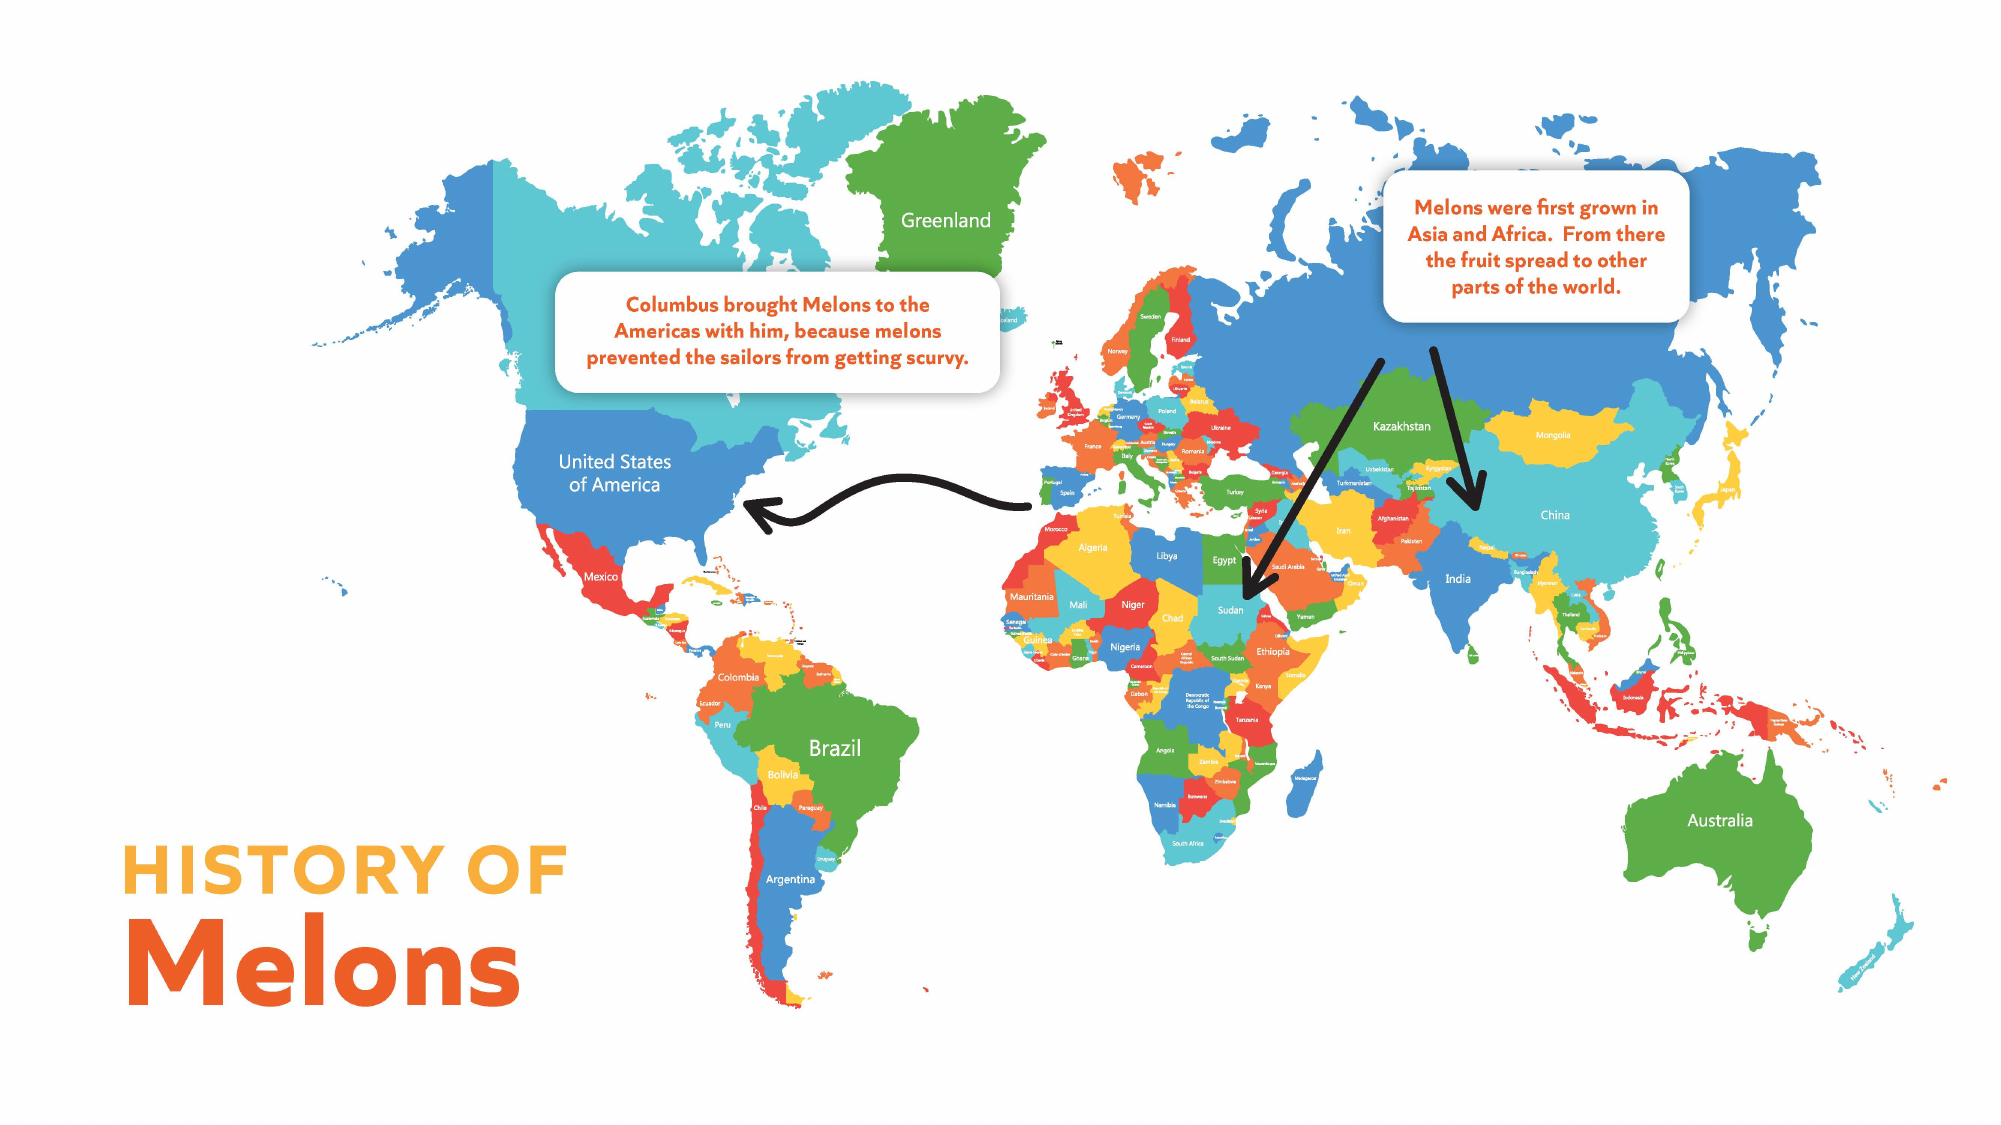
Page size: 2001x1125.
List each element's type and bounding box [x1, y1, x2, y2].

list [0, 0, 2000, 1125]
